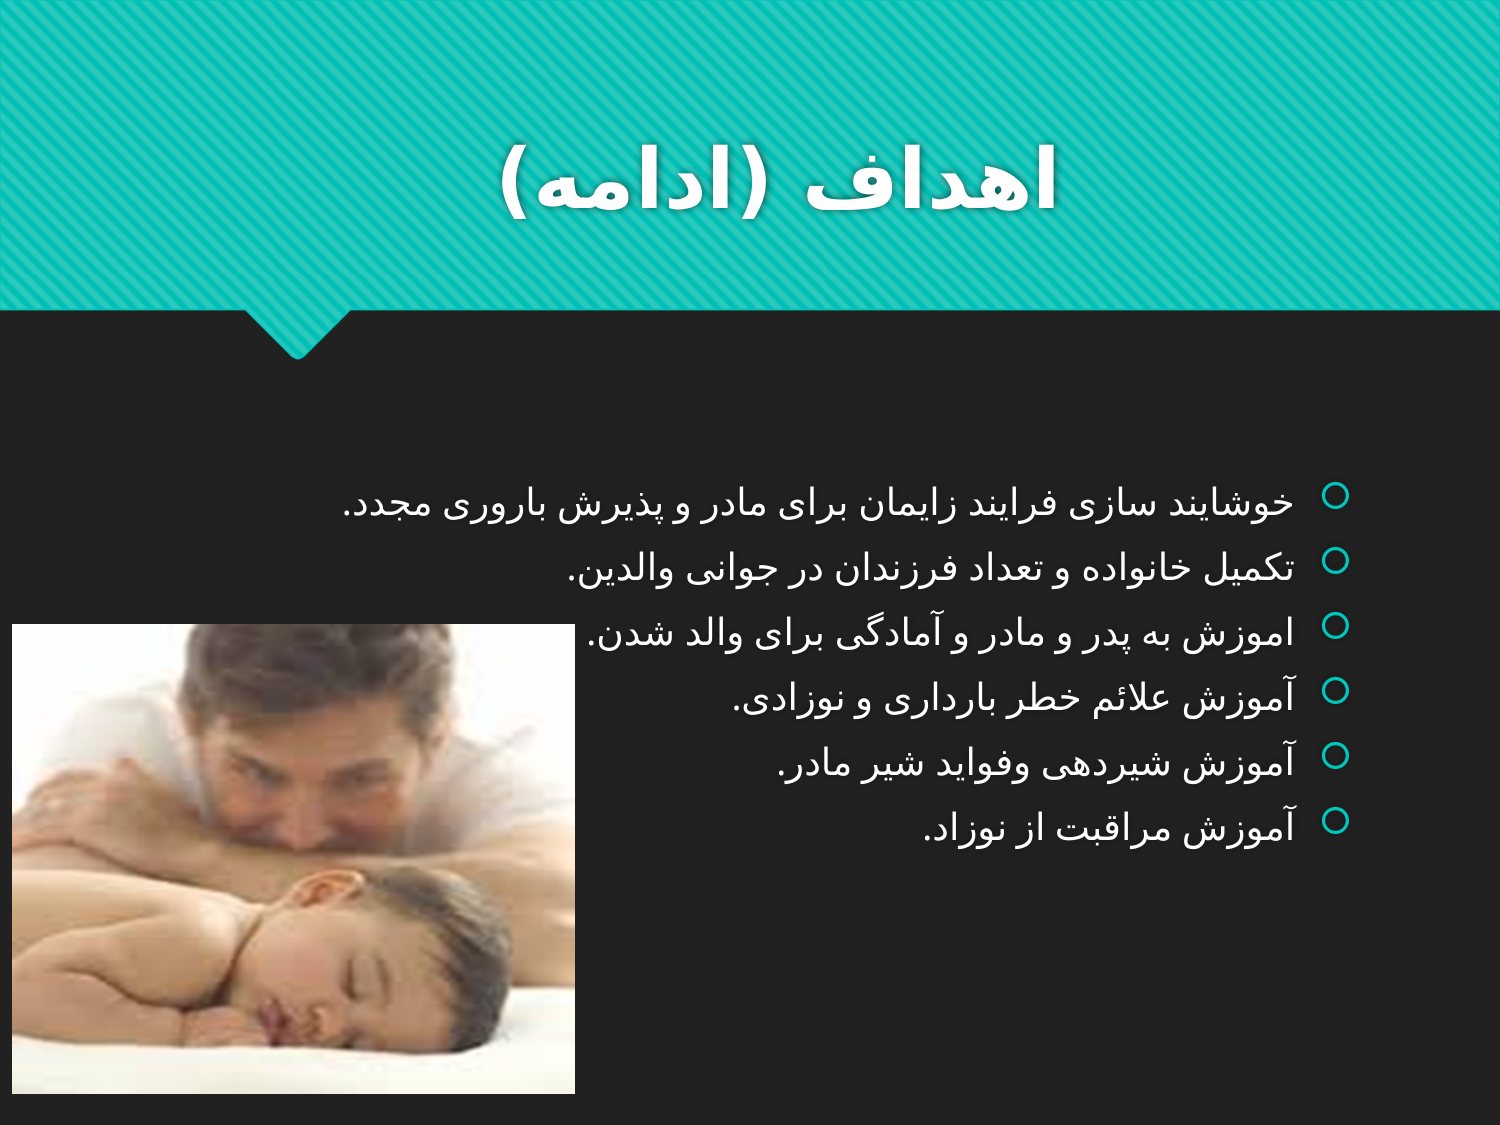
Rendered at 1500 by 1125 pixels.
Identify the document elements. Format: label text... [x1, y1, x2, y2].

list خوشایند سازی فرایند زایمان برای مادر و پذیرش باروری مجدد. تکمیل خانواده و تعداد فرزندان در جوانی والدین. اموزش به پدر و مادر و آمادگی برای والد شدن. آموزش علائم خطر بارداری و نوزادی. آموزش شیردهی وفواید شیر مادر. آموزش مراقبت از نوزاد. [132, 364, 1368, 962]
picture [12, 624, 576, 1094]
title اهداف (ادامه) [132, 73, 1368, 233]
